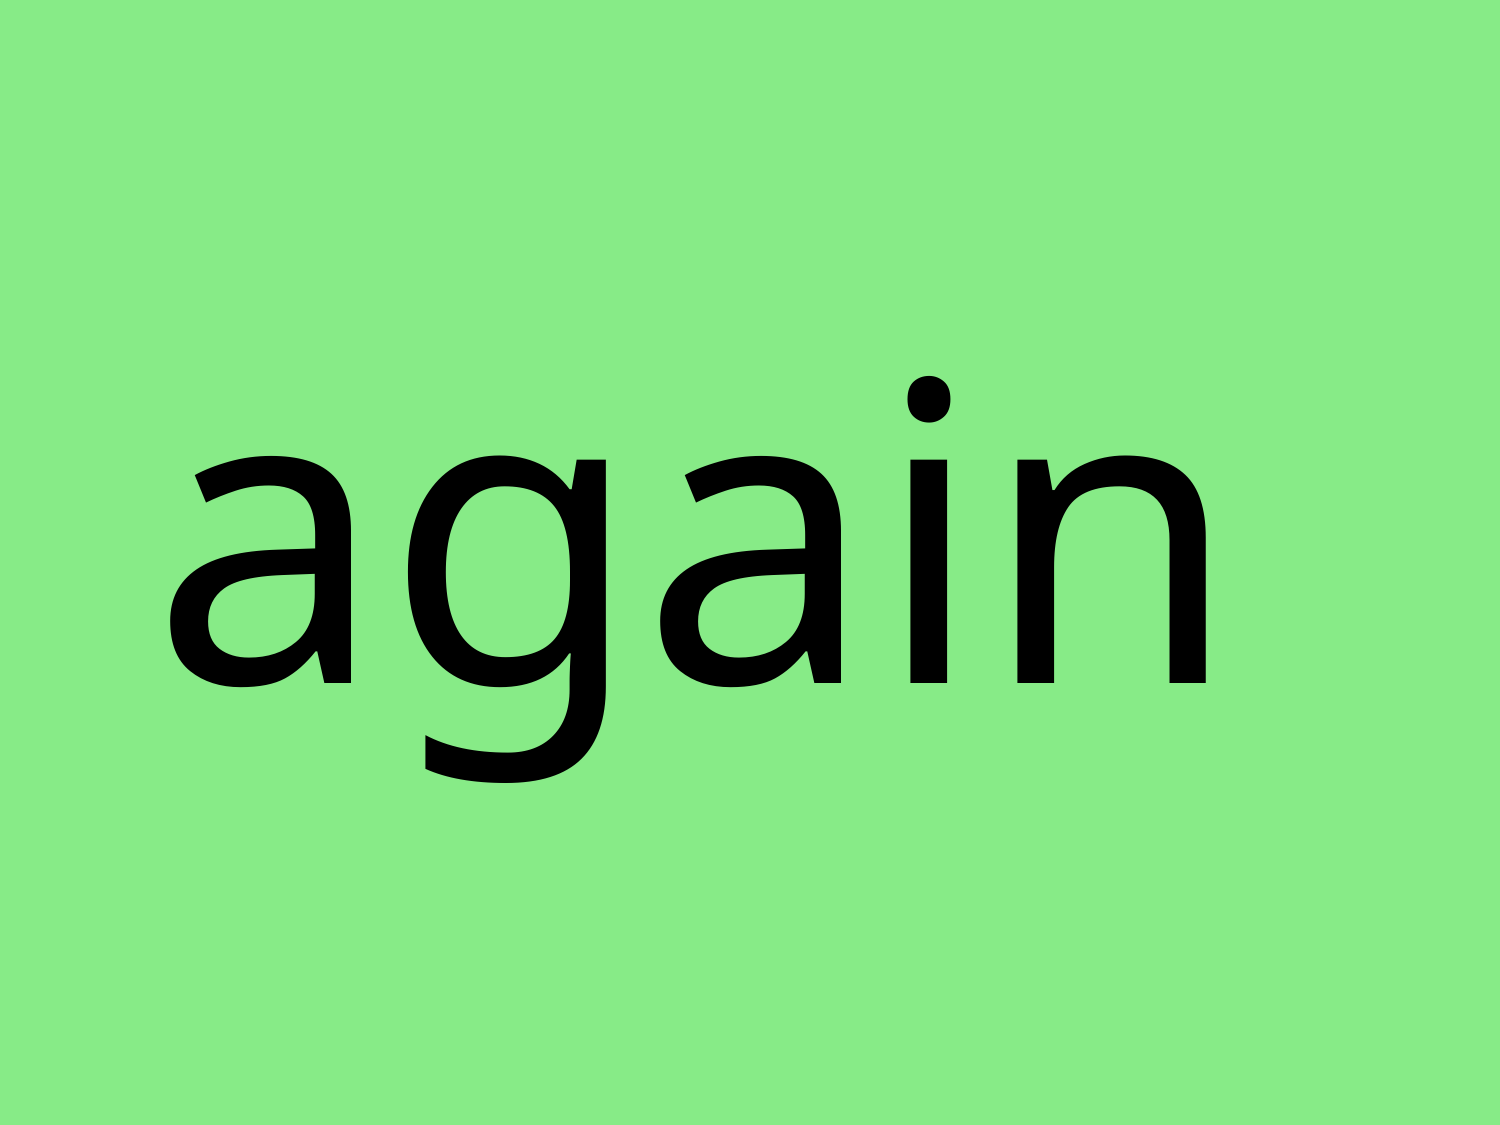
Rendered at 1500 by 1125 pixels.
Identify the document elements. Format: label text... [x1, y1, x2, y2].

text_box again [41, 259, 1459, 775]
